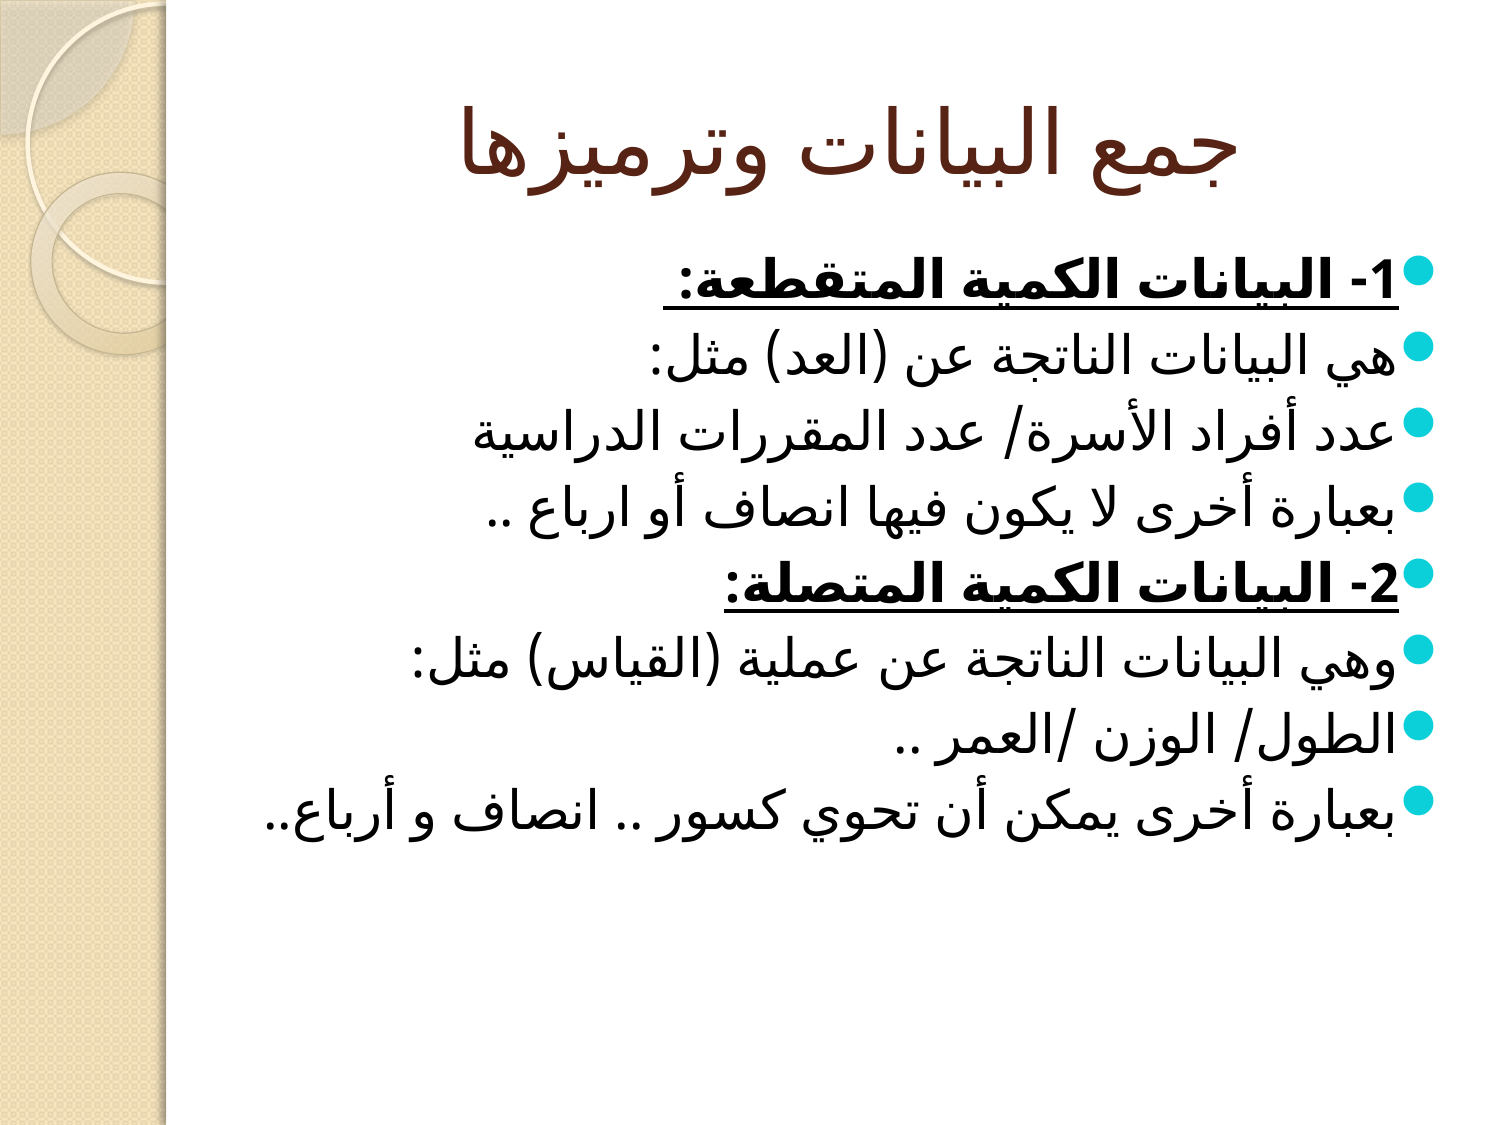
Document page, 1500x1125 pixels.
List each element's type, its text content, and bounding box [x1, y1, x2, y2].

list 1- البيانات الكمية المتقطعة: هي البيانات الناتجة عن (العد) مثل: عدد أفراد الأسرة/ عدد المقررات الدراسية بعبارة أخرى لا يكون فيها انصاف أو ارباع .. 2- البيانات الكمية المتصلة: وهي البيانات الناتجة عن عملية (القياس) مثل: الطول/ الوزن /العمر .. بعبارة أخرى يمكن أن تحوي كسور .. انصاف و أرباع.. [235, 237, 1466, 1025]
title جمع البيانات وترميزها [235, 45, 1466, 233]
